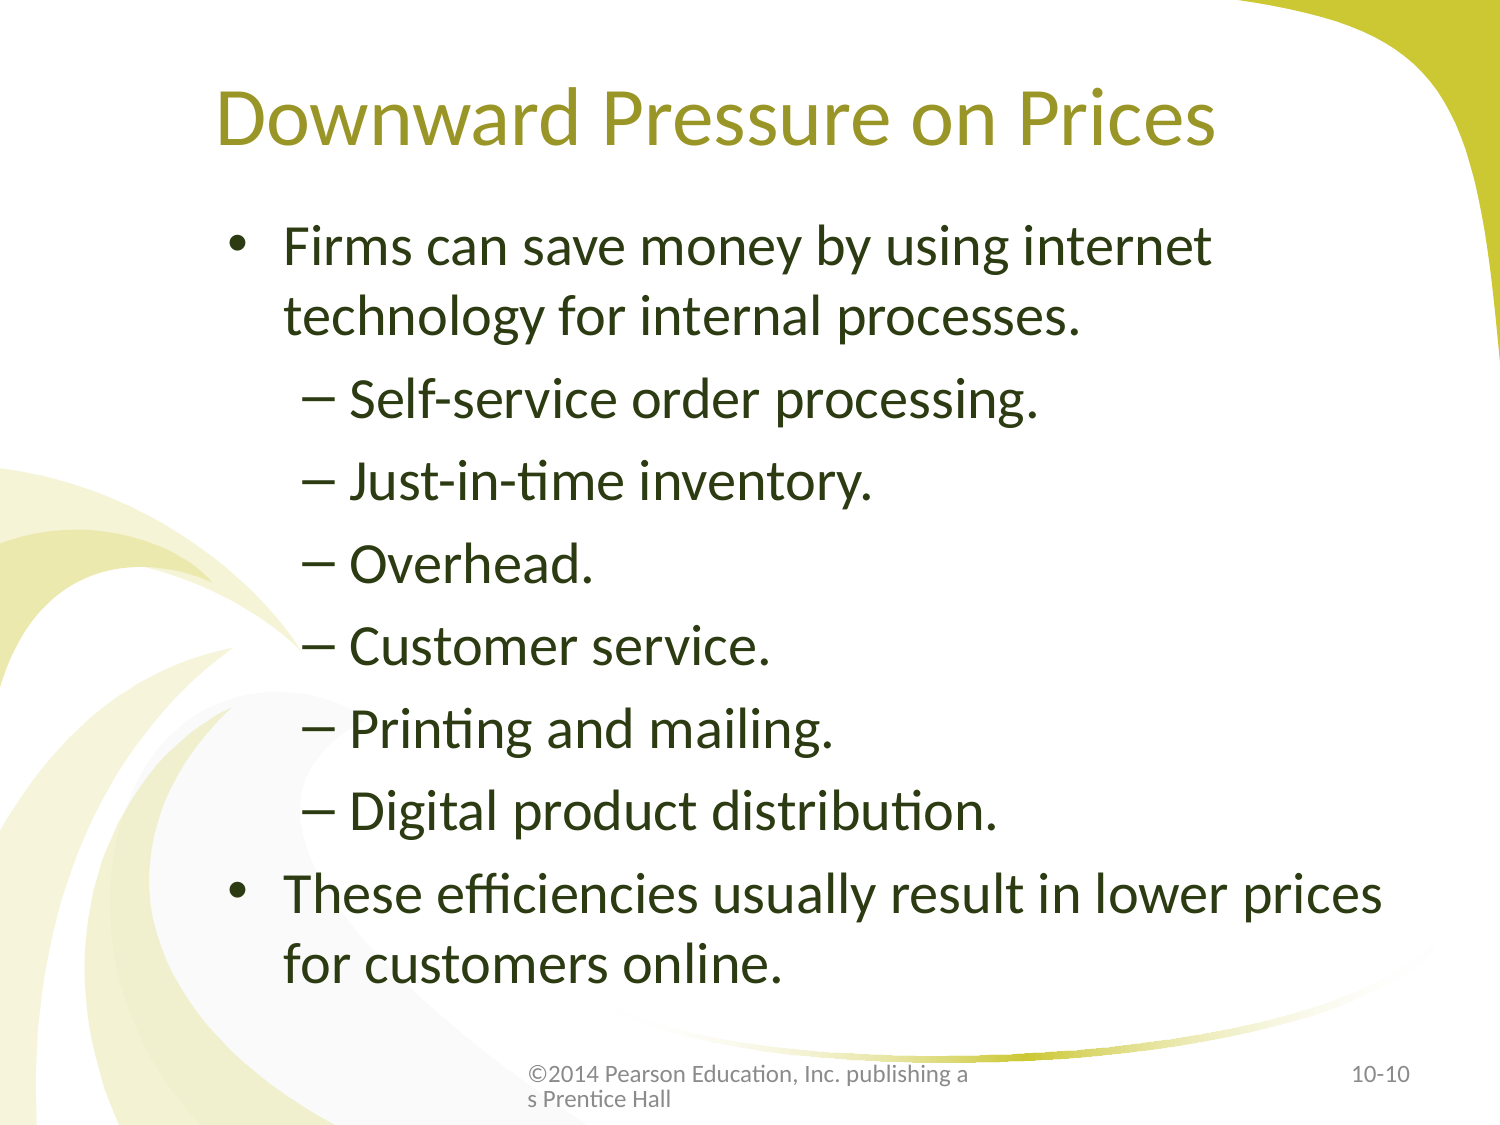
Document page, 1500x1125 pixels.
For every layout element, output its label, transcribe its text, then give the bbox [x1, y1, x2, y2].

slide_number 10-10 [1074, 1042, 1425, 1103]
list Firms can save money by using internet technology for internal processes. Self-service order processing. Just-in-time inventory. Overhead. Customer service. Printing and mailing. Digital product distribution. These efficiencies usually result in lower prices for customers online. [212, 200, 1475, 1000]
title Downward Pressure on Prices [200, 37, 1463, 188]
footer ©2014 Pearson Education, Inc. publishing as Prentice Hall [512, 1042, 988, 1103]
